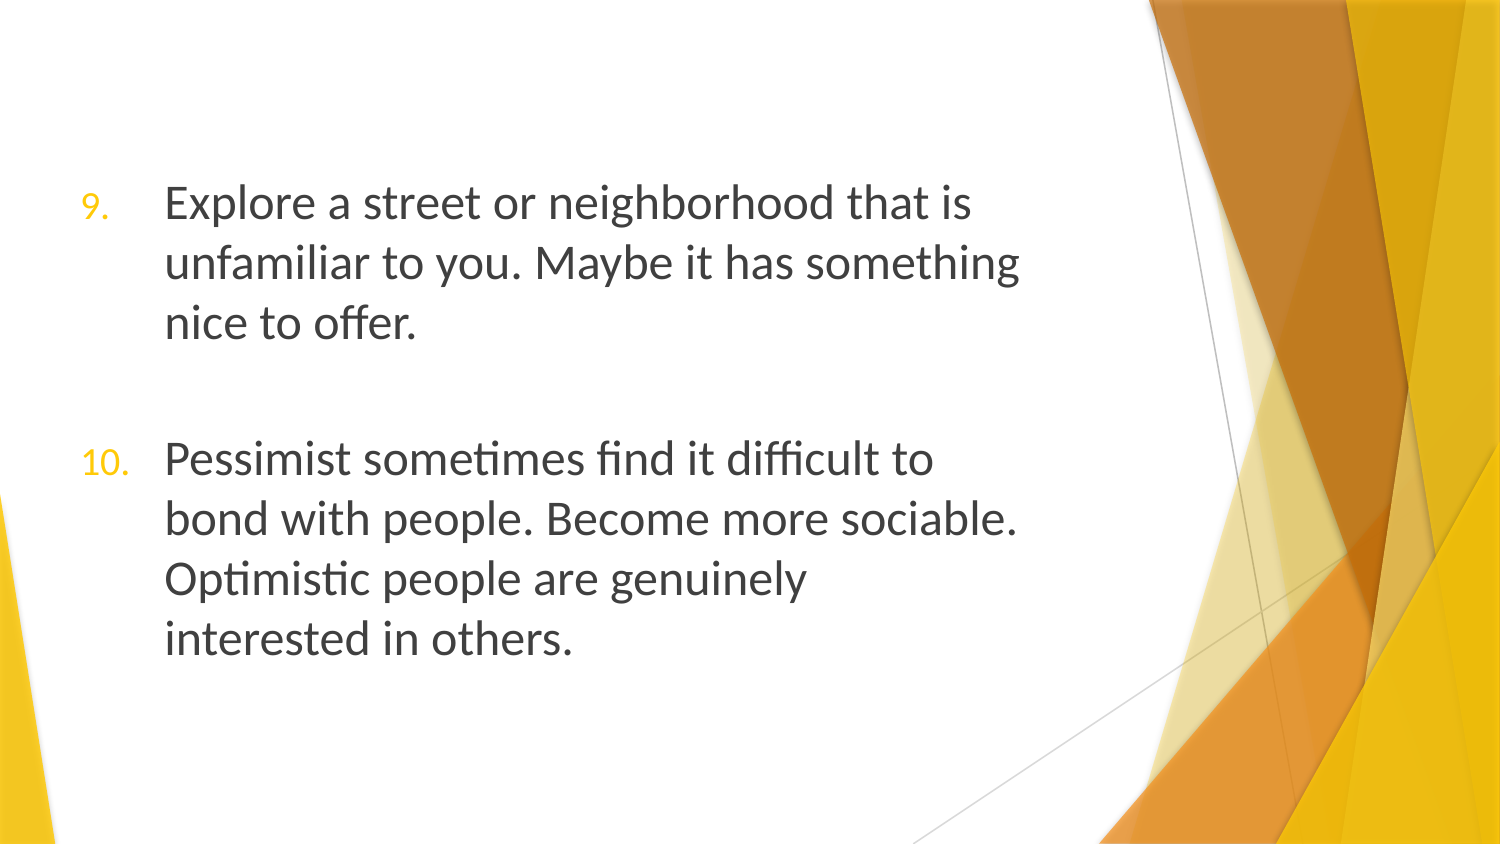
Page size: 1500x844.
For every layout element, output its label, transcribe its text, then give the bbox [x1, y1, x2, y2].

list Explore a street or neighborhood that is unfamiliar to you. Maybe it has something nice to offer. Pessimist sometimes find it difficult to bond with people. Become more sociable. Optimistic people are genuinely interested in others. [64, 161, 1188, 729]
